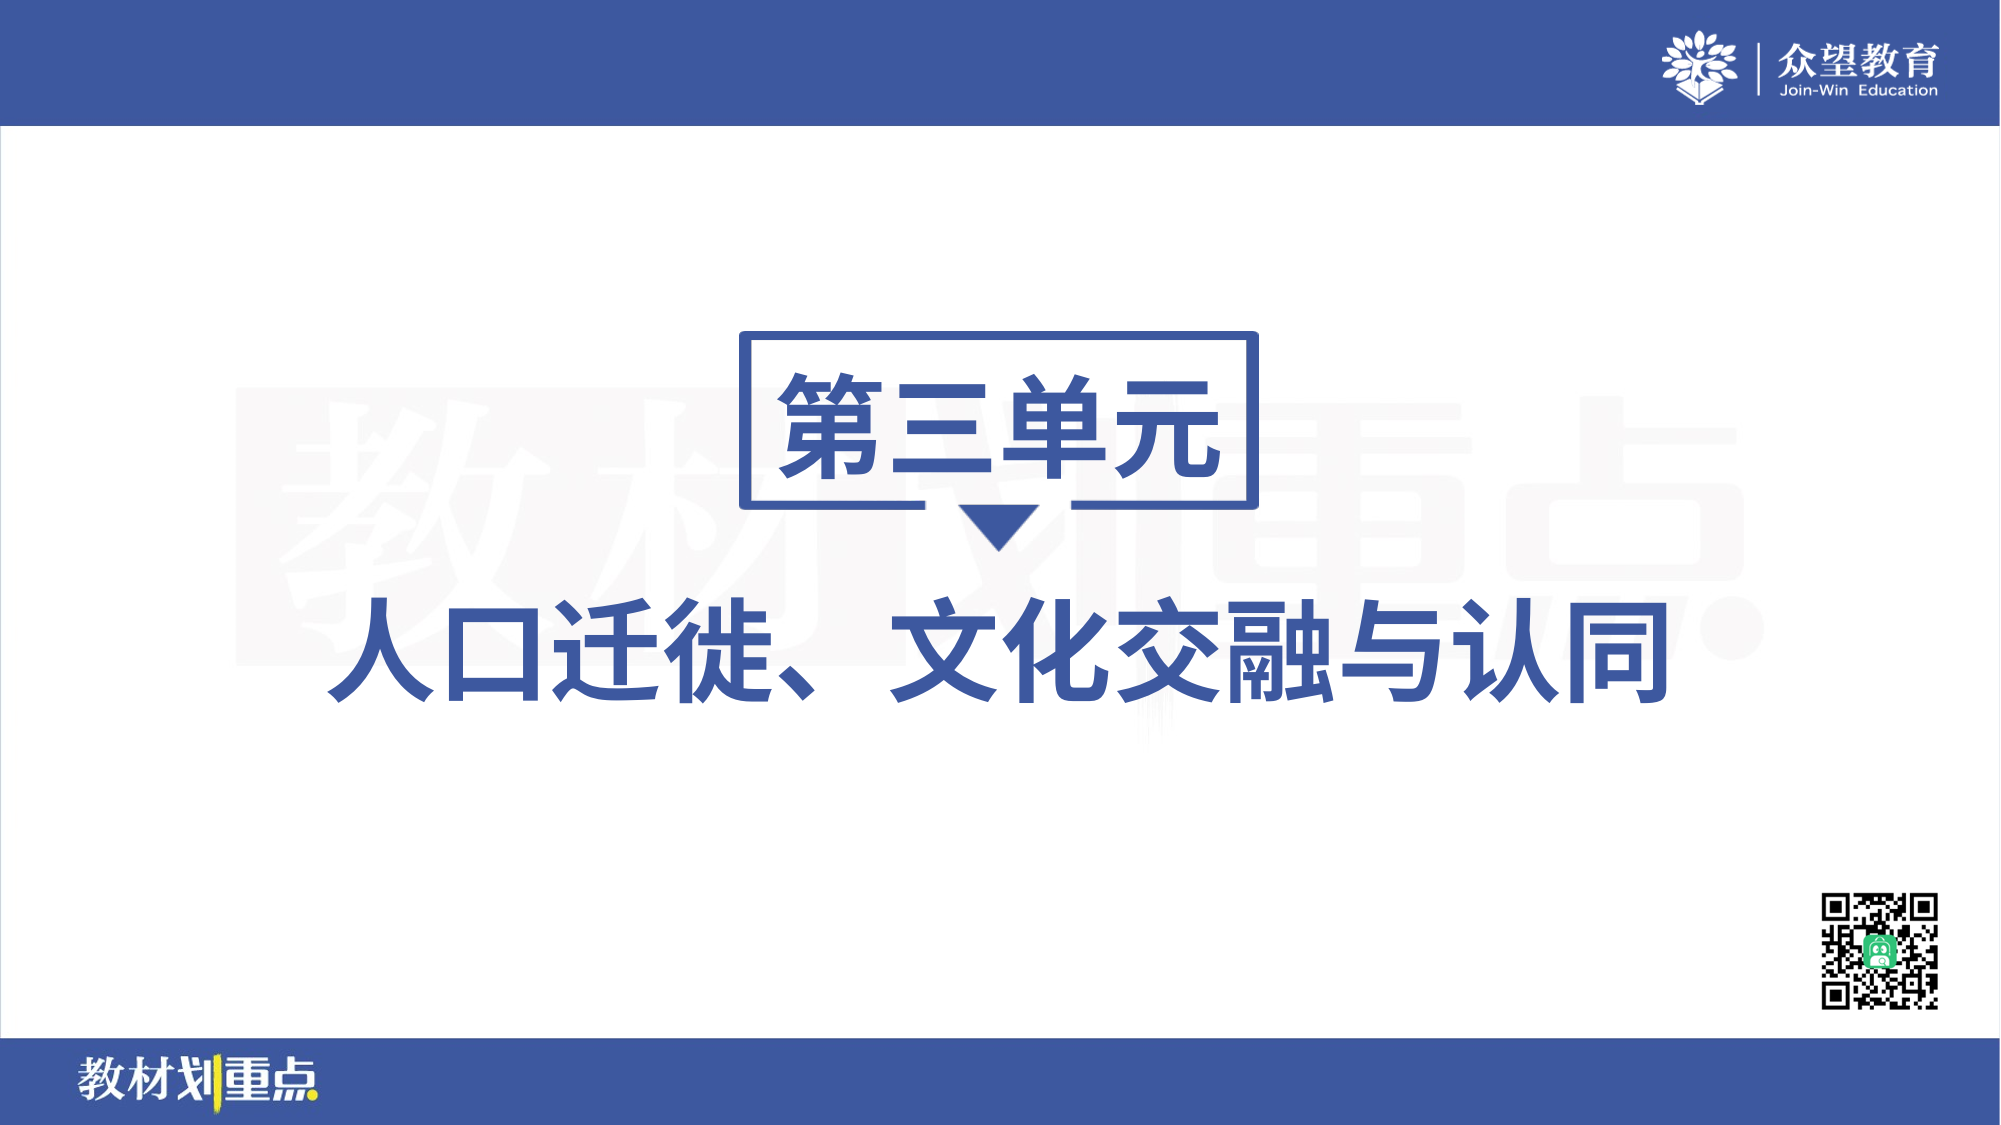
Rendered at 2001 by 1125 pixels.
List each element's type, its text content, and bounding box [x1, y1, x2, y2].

text_box 人口迁徙、文化交融与认同 [199, 578, 1800, 927]
picture [0, 0, 2000, 1125]
